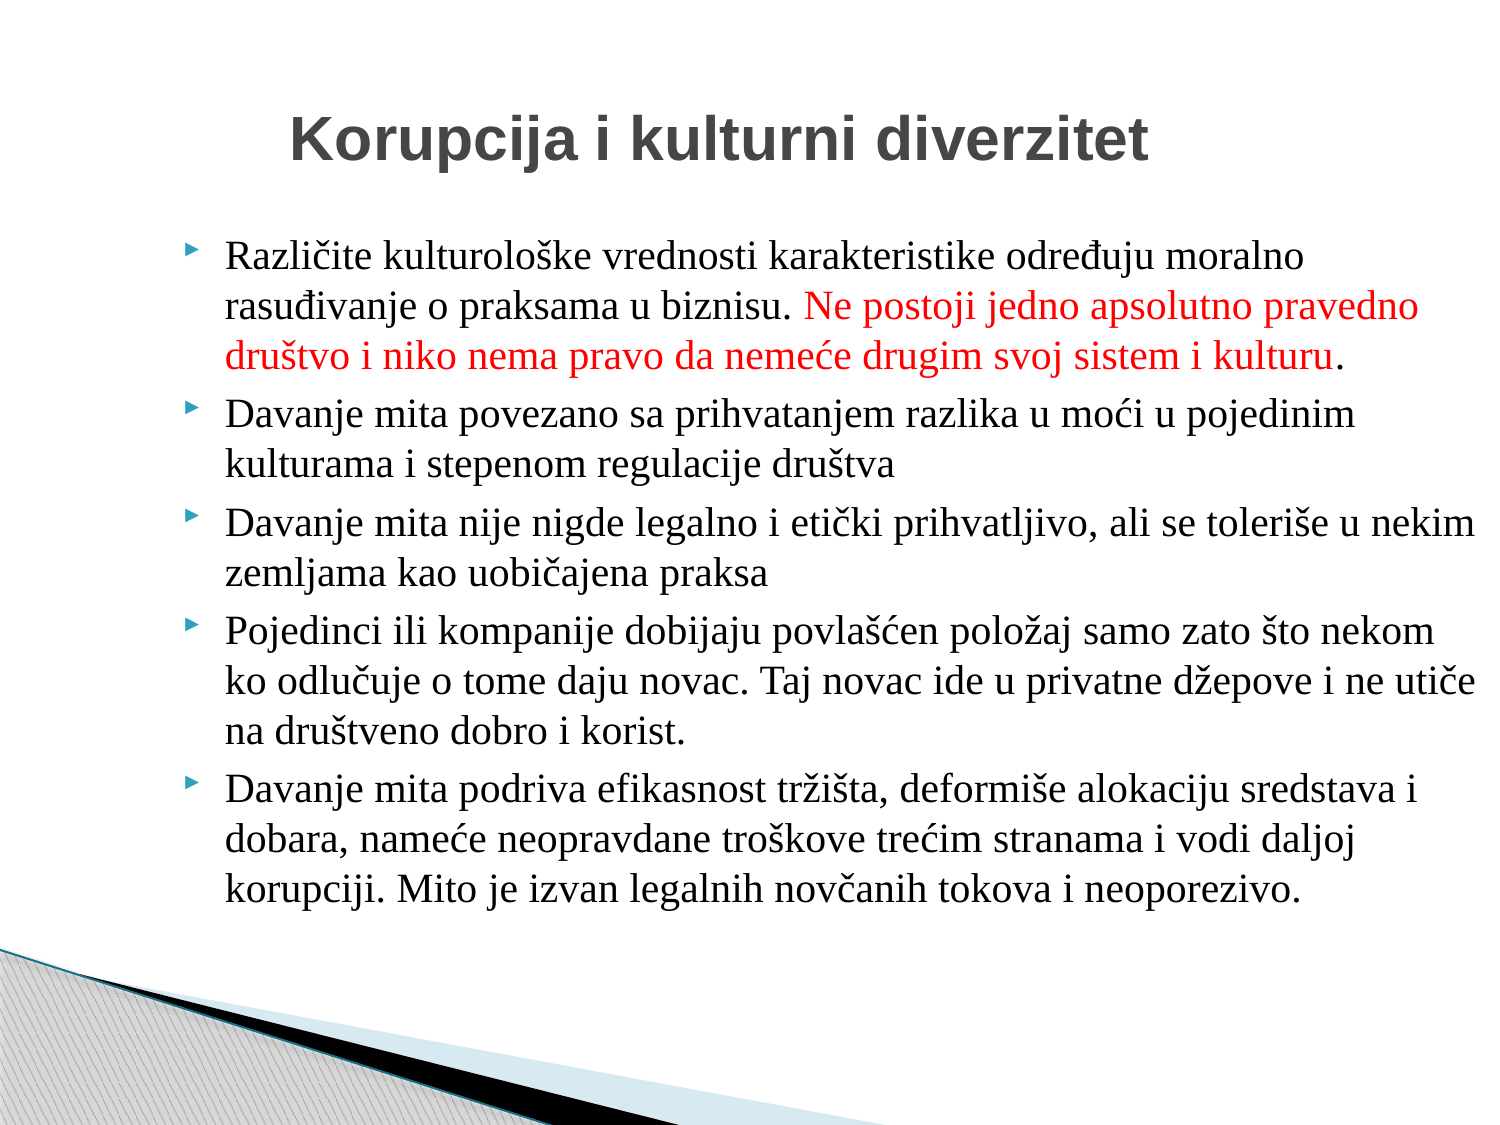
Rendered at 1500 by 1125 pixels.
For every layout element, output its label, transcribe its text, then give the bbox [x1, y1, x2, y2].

title Korupcija i kulturni diverzitet [275, 75, 1425, 197]
list Različite kulturološke vrednosti karakteristike određuju moralno rasuđivanje o praksama u biznisu. Ne postoji jedno apsolutno pravedno društvo i niko nema pravo da nemeće drugim svoj sistem i kulturu. Davanje mita povezano sa prihvatanjem razlika u moći u pojedinim kulturama i stepenom regulacije društva Davanje mita nije nigde legalno i etički prihvatljivo, ali se toleriše u nekim zemljama kao uobičajena praksa Pojedinci ili kompanije dobijaju povlašćen položaj samo zato što nekom ko odlučuje o tome daju novac. Taj novac ide u privatne džepove i ne utiče na društveno dobro i korist. Davanje mita podriva efikasnost tržišta, deformiše alokaciju sredstava i dobara, nameće neopravdane troškove trećim stranama i vodi daljoj korupciji. Mito je izvan legalnih novčanih tokova i neoporezivo. [149, 219, 1500, 1095]
